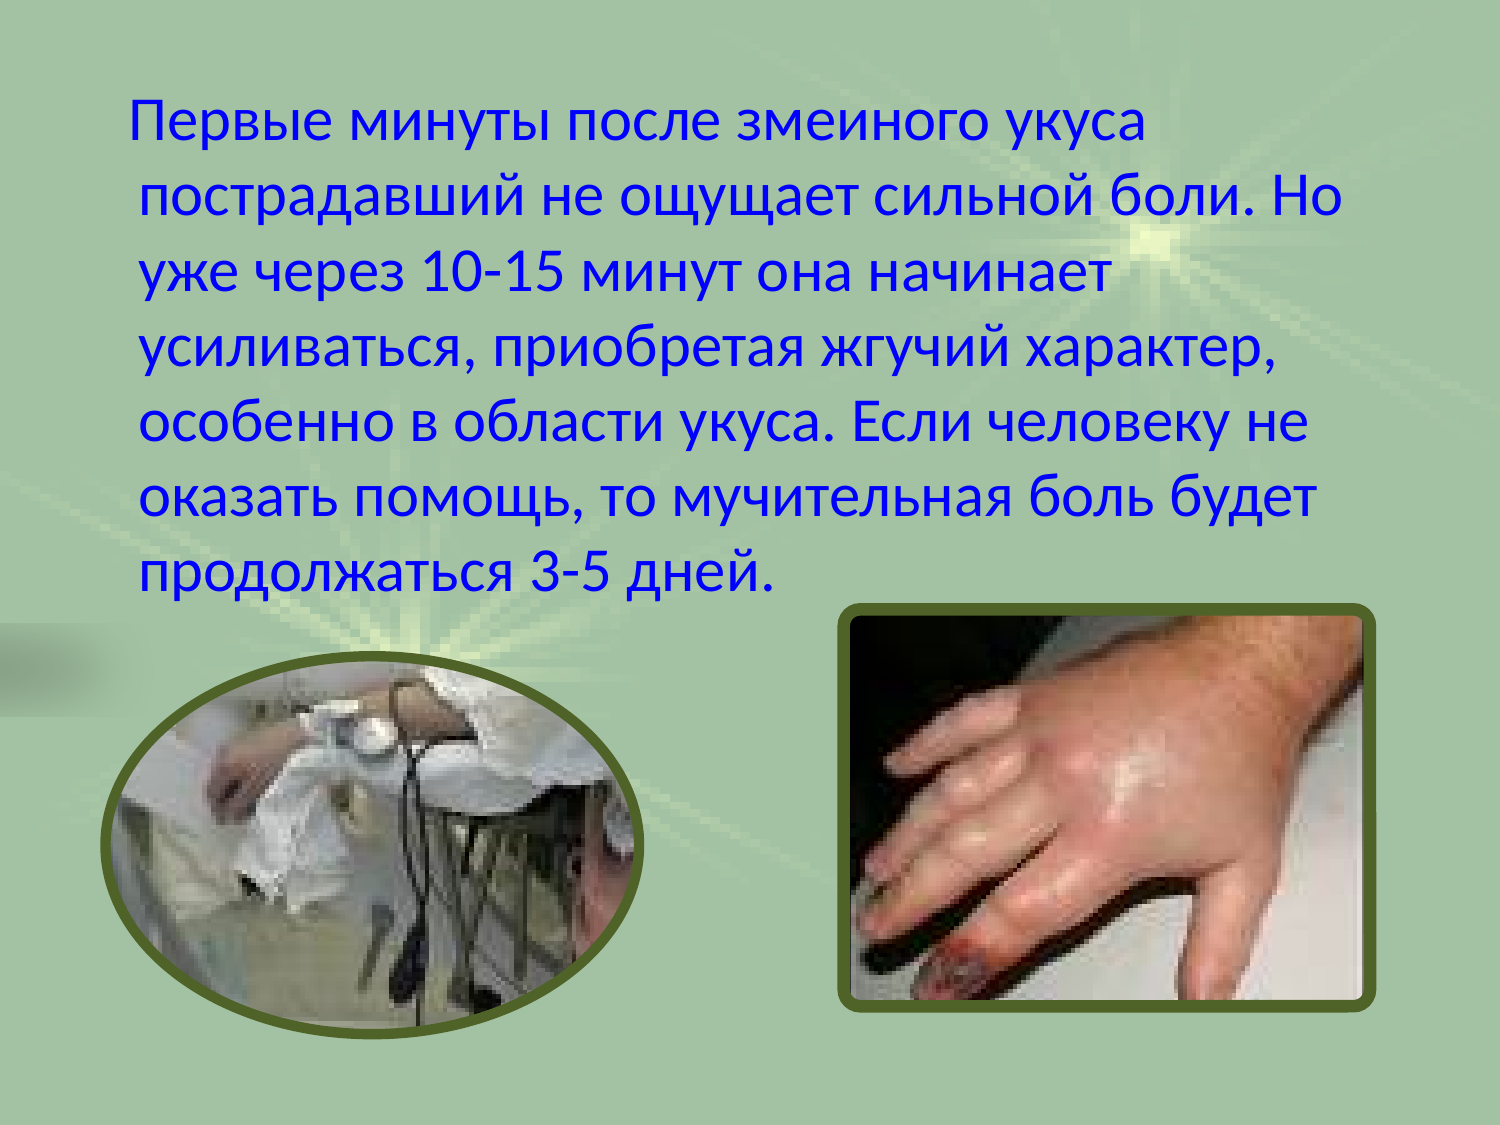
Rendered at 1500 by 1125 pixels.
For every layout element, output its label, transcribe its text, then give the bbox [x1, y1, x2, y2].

list Первые минуты после змеиного укуса пострадавший не ощущает сильной боли. Но уже через 10-15 минут она начинает усиливаться, приобретая жгучий характер, особенно в области укуса. Если человеку не оказать помощь, то мучительная боль будет продолжаться 3-5 дней. [70, 70, 1421, 692]
picture [0, 0, 1500, 1125]
